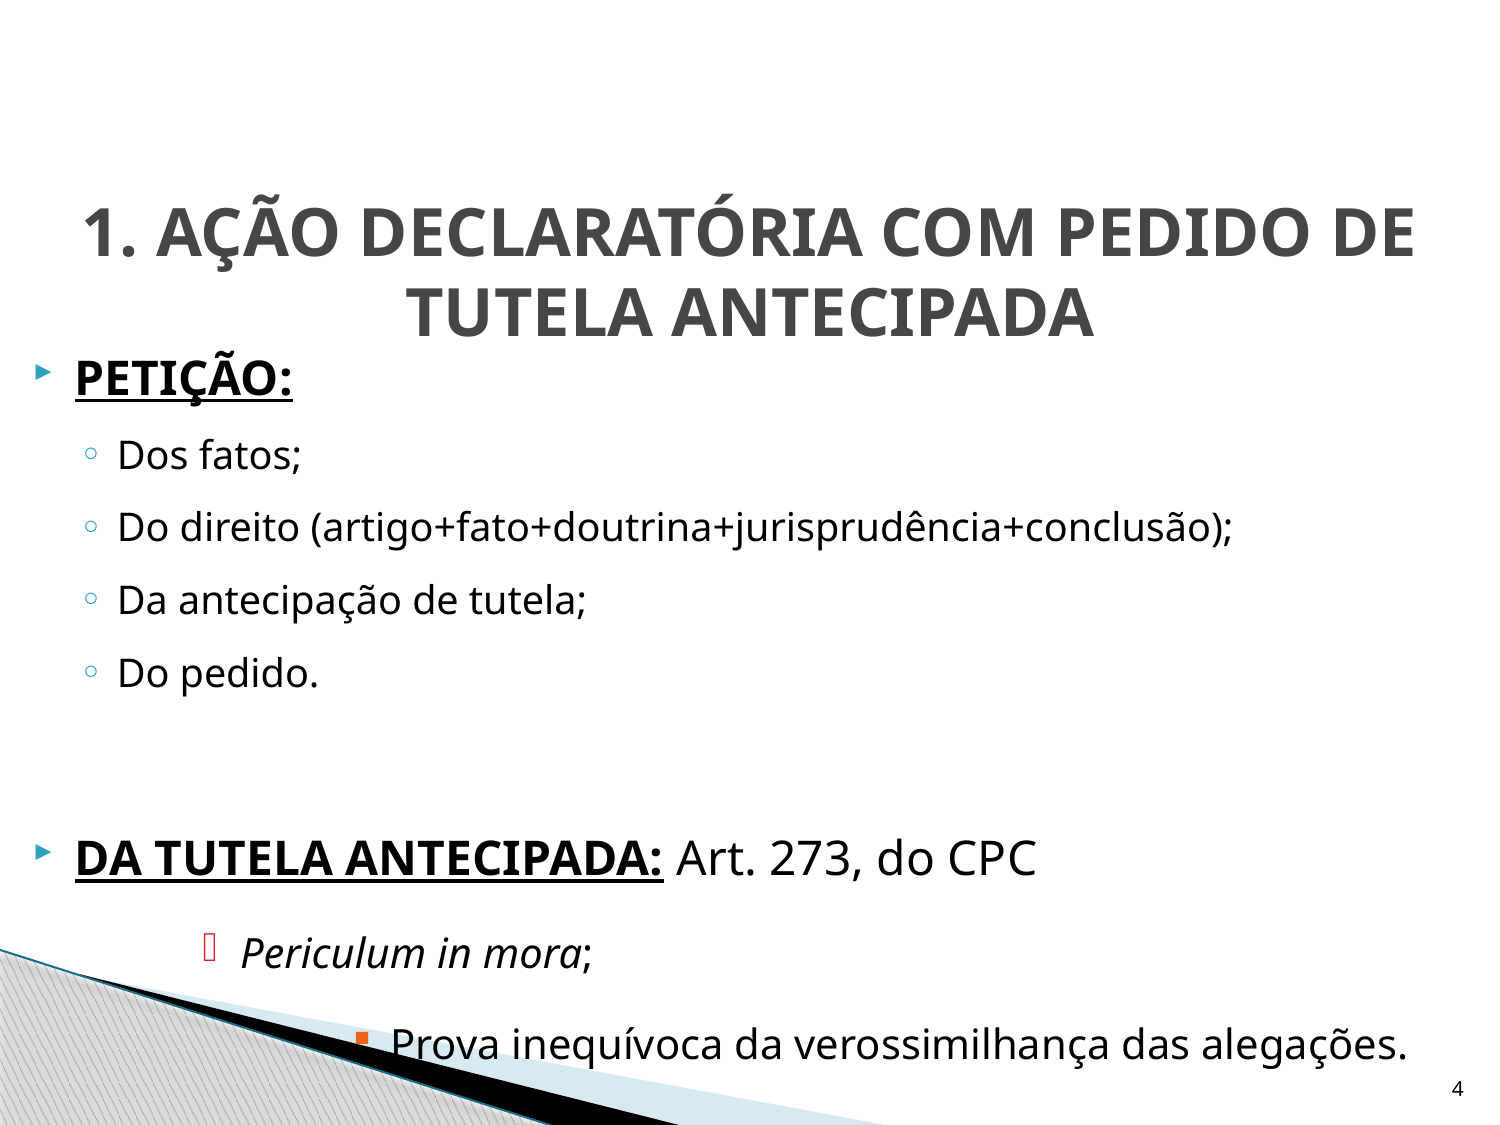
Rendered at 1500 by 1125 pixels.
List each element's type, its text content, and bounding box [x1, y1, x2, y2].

list PETIÇÃO: Dos fatos; Do direito (artigo+fato+doutrina+jurisprudência+conclusão); Da antecipação de tutela; Do pedido. DA TUTELA ANTECIPADA: Art. 273, do CPC Periculum in mora; Prova inequívoca da verossimilhança das alegações. [0, 339, 1477, 1032]
title 1. AÇÃO DECLARATÓRIA COM PEDIDO DE TUTELA ANTECIPADA [0, 199, 1500, 340]
footer [718, 1051, 1105, 1112]
slide_number 4 [1418, 1051, 1479, 1112]
